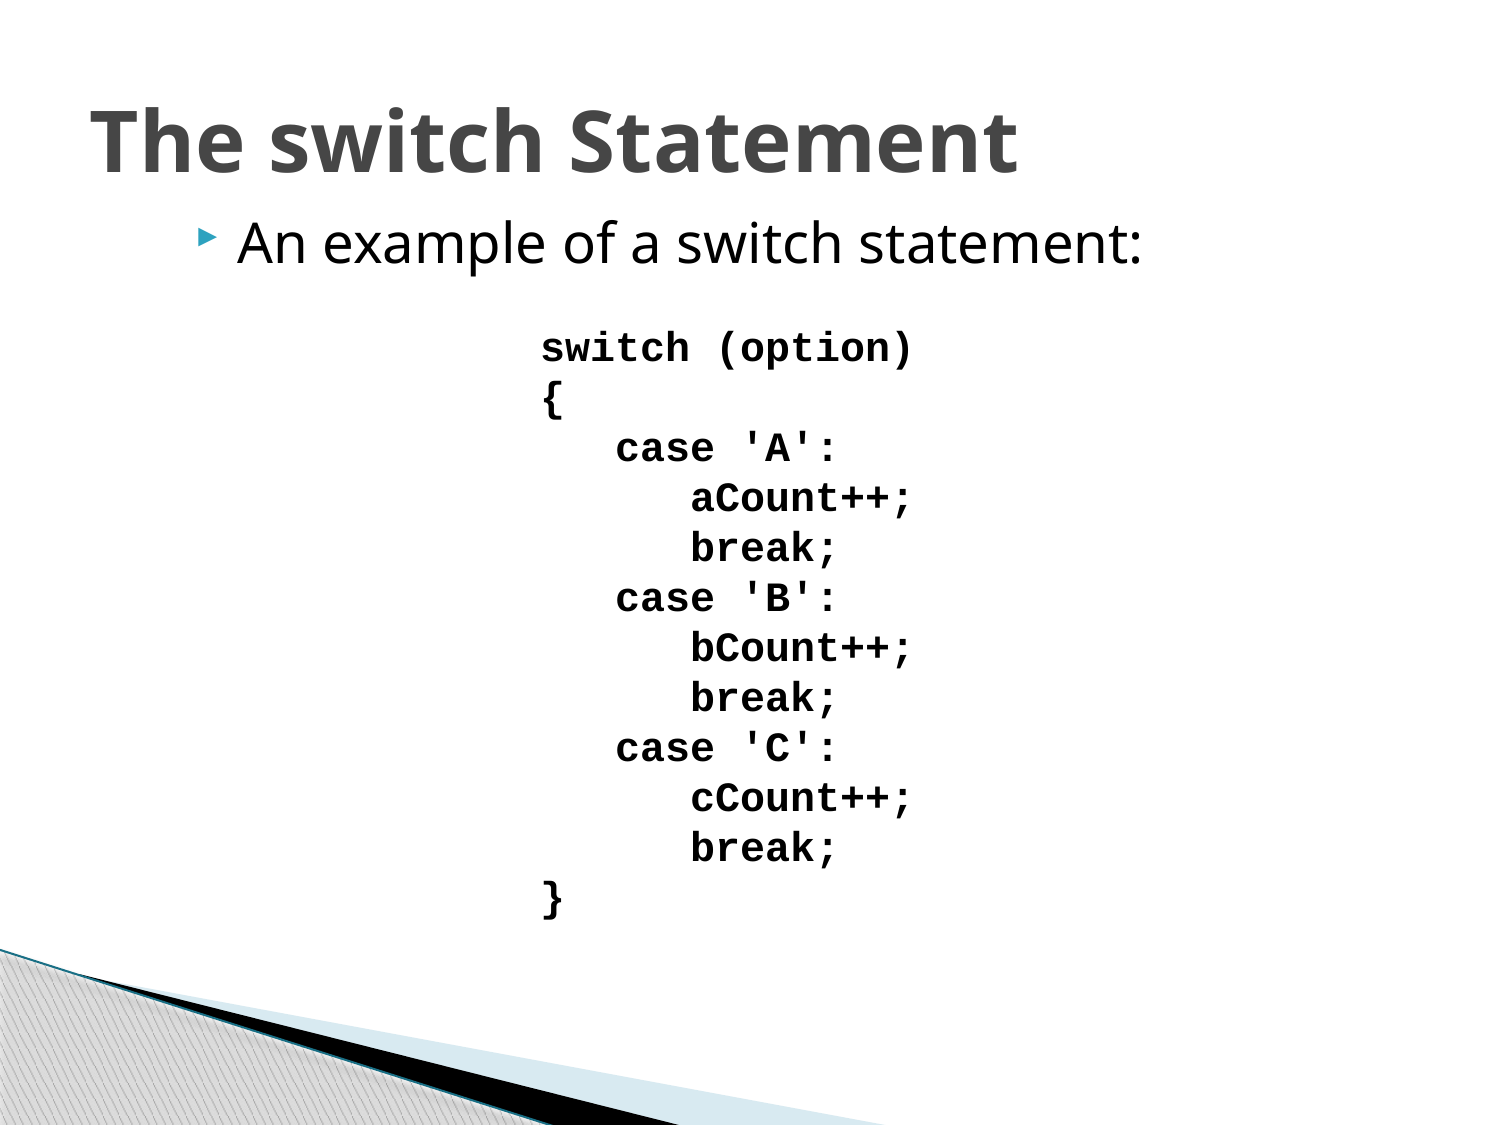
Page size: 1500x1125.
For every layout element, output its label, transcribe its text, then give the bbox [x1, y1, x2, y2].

list An example of a switch statement: [162, 200, 1463, 300]
title The switch Statement [75, 45, 1425, 233]
text_box switch (option) { case 'A': aCount++; break; case 'B': bCount++; break; case 'C': cCount++; break; } [525, 312, 930, 928]
